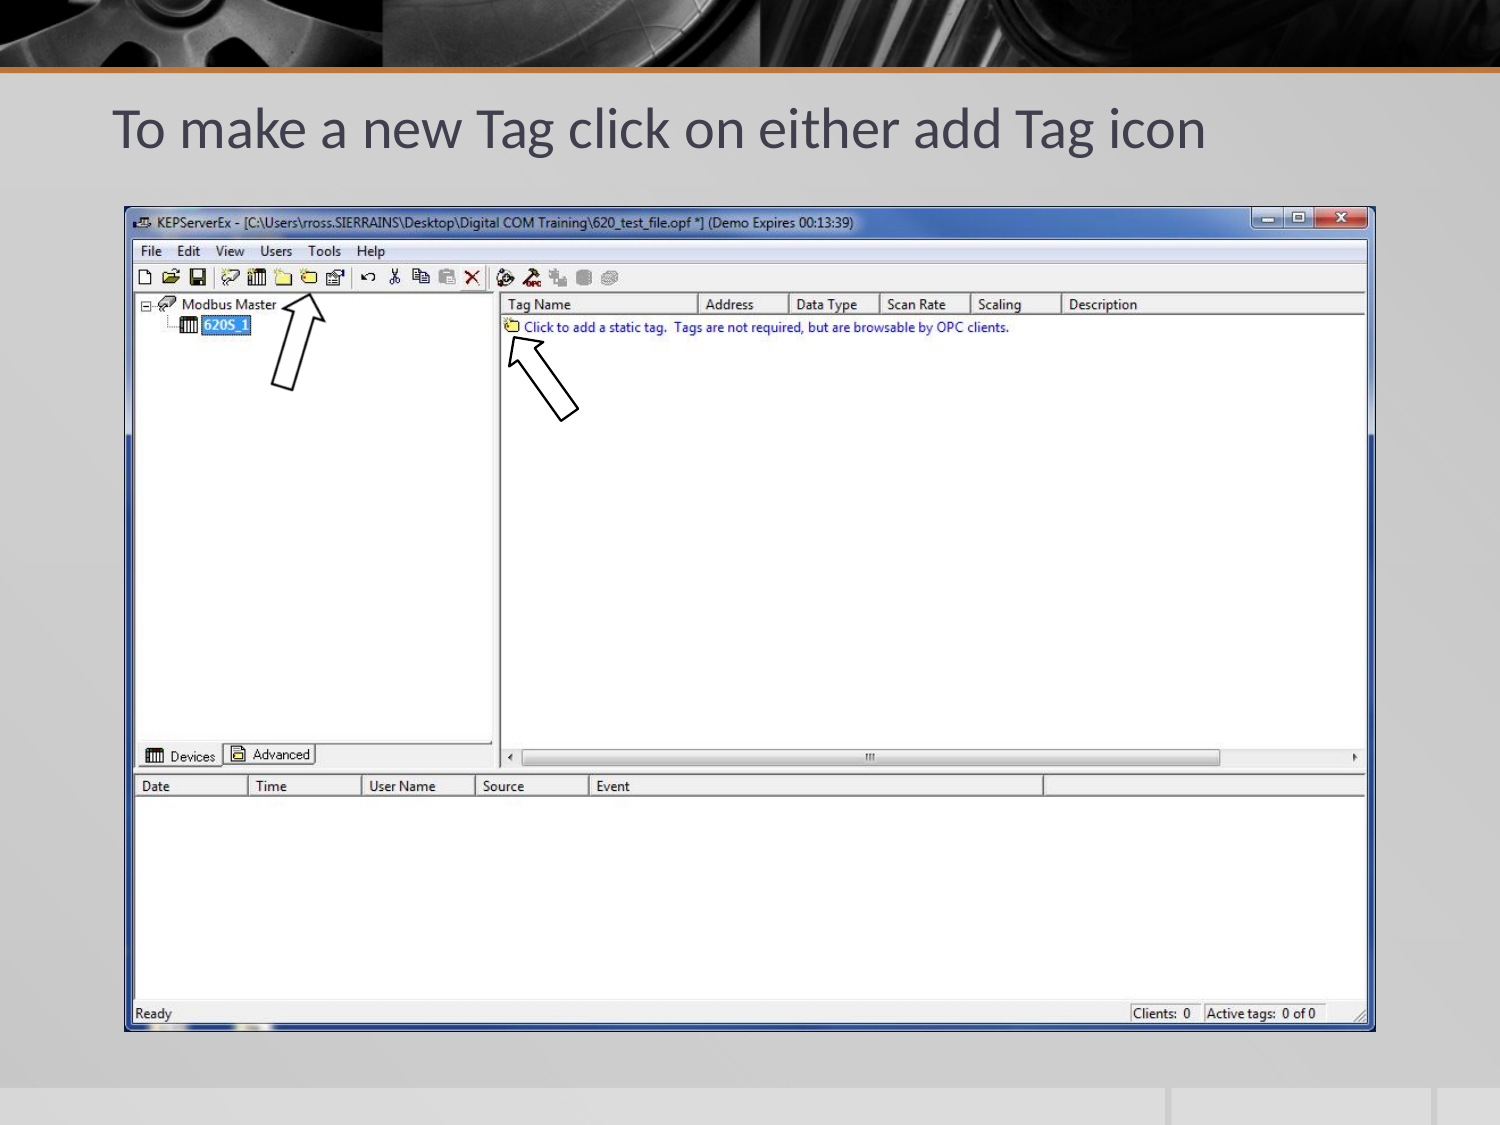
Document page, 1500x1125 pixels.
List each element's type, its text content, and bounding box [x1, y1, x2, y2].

picture [0, 0, 1500, 67]
picture [257, 299, 332, 388]
title To make a new Tag click on either add Tag icon [112, 50, 1463, 200]
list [124, 206, 1376, 1033]
